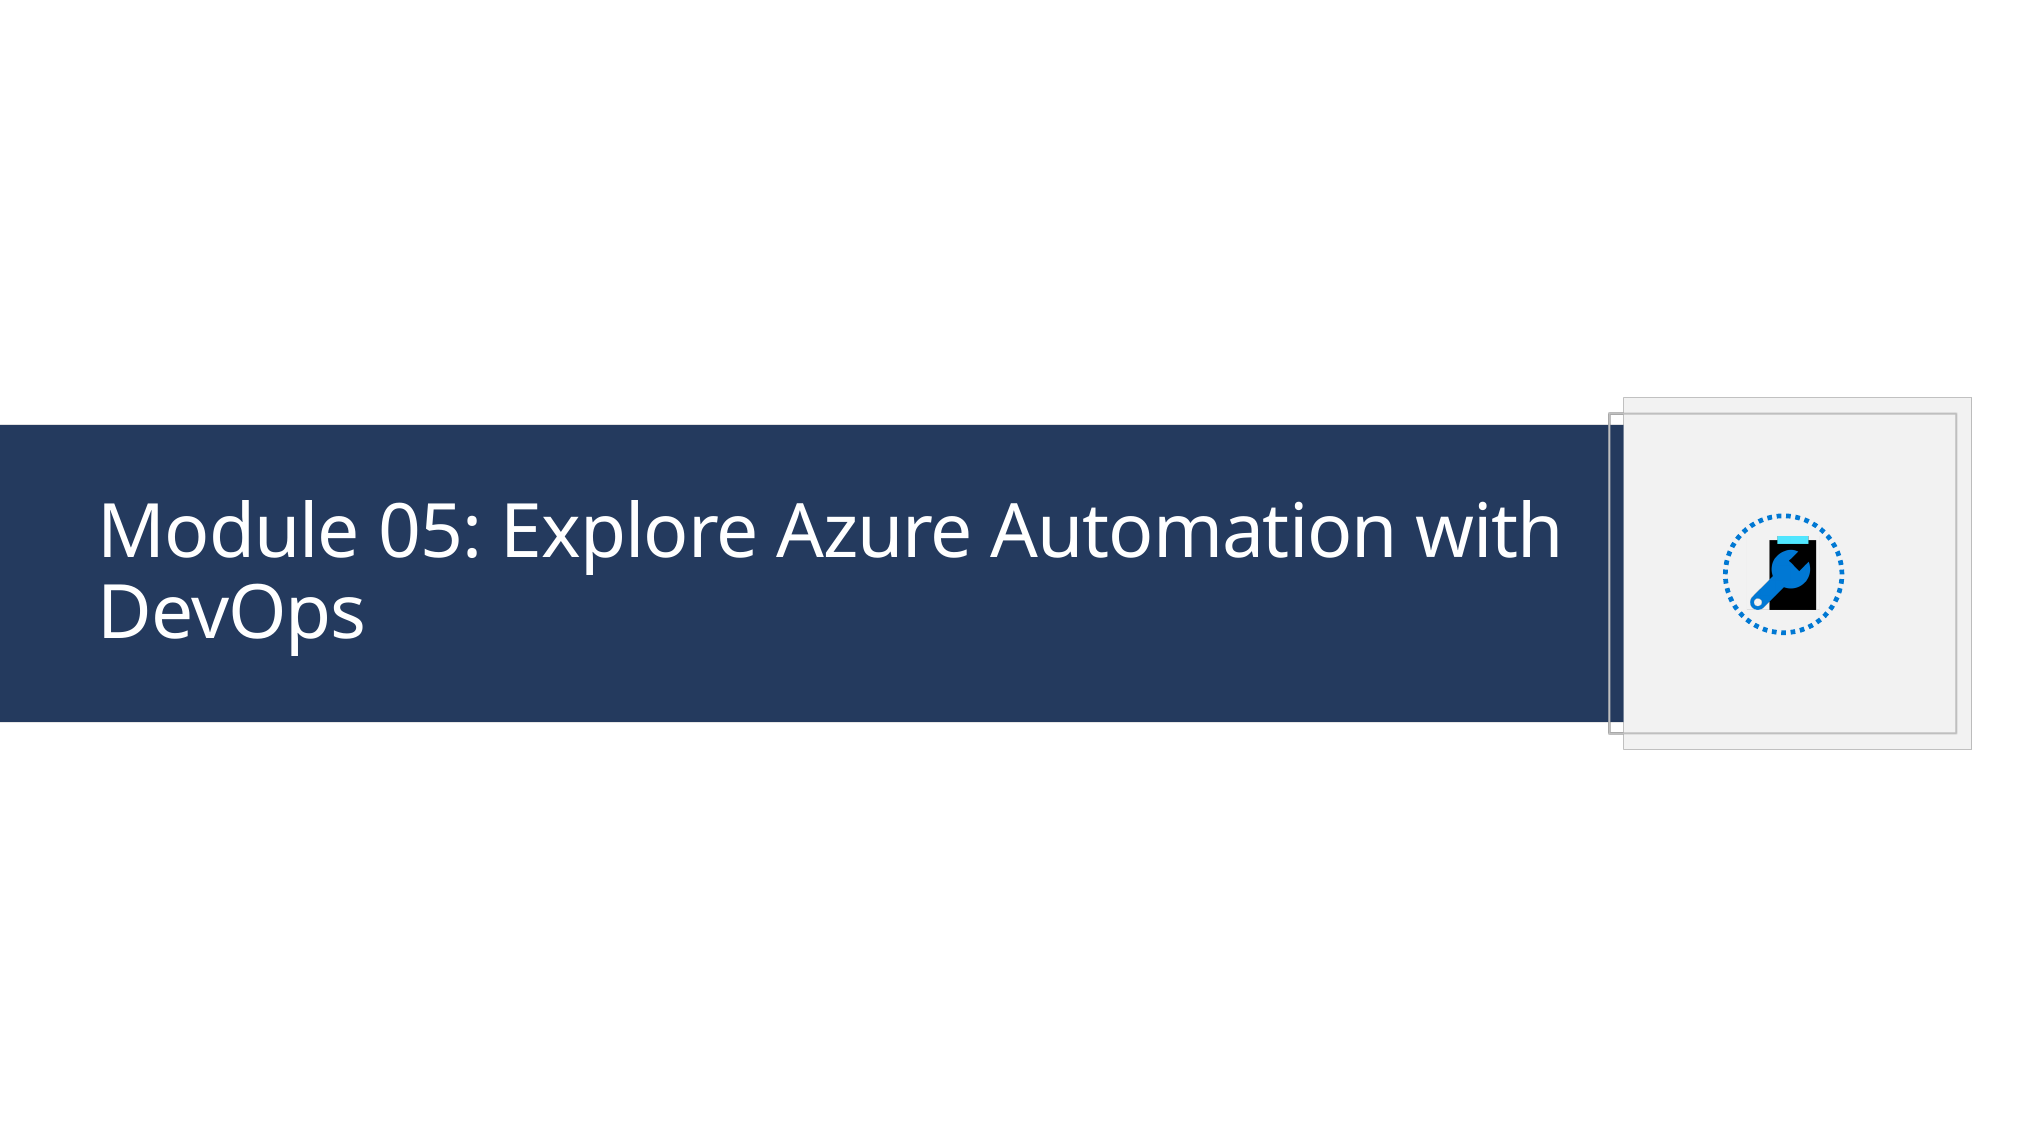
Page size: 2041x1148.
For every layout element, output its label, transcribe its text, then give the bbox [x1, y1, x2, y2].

title Module 05: Explore Azure Automation with DevOps [97, 477, 1586, 670]
picture [0, 0, 2041, 1148]
